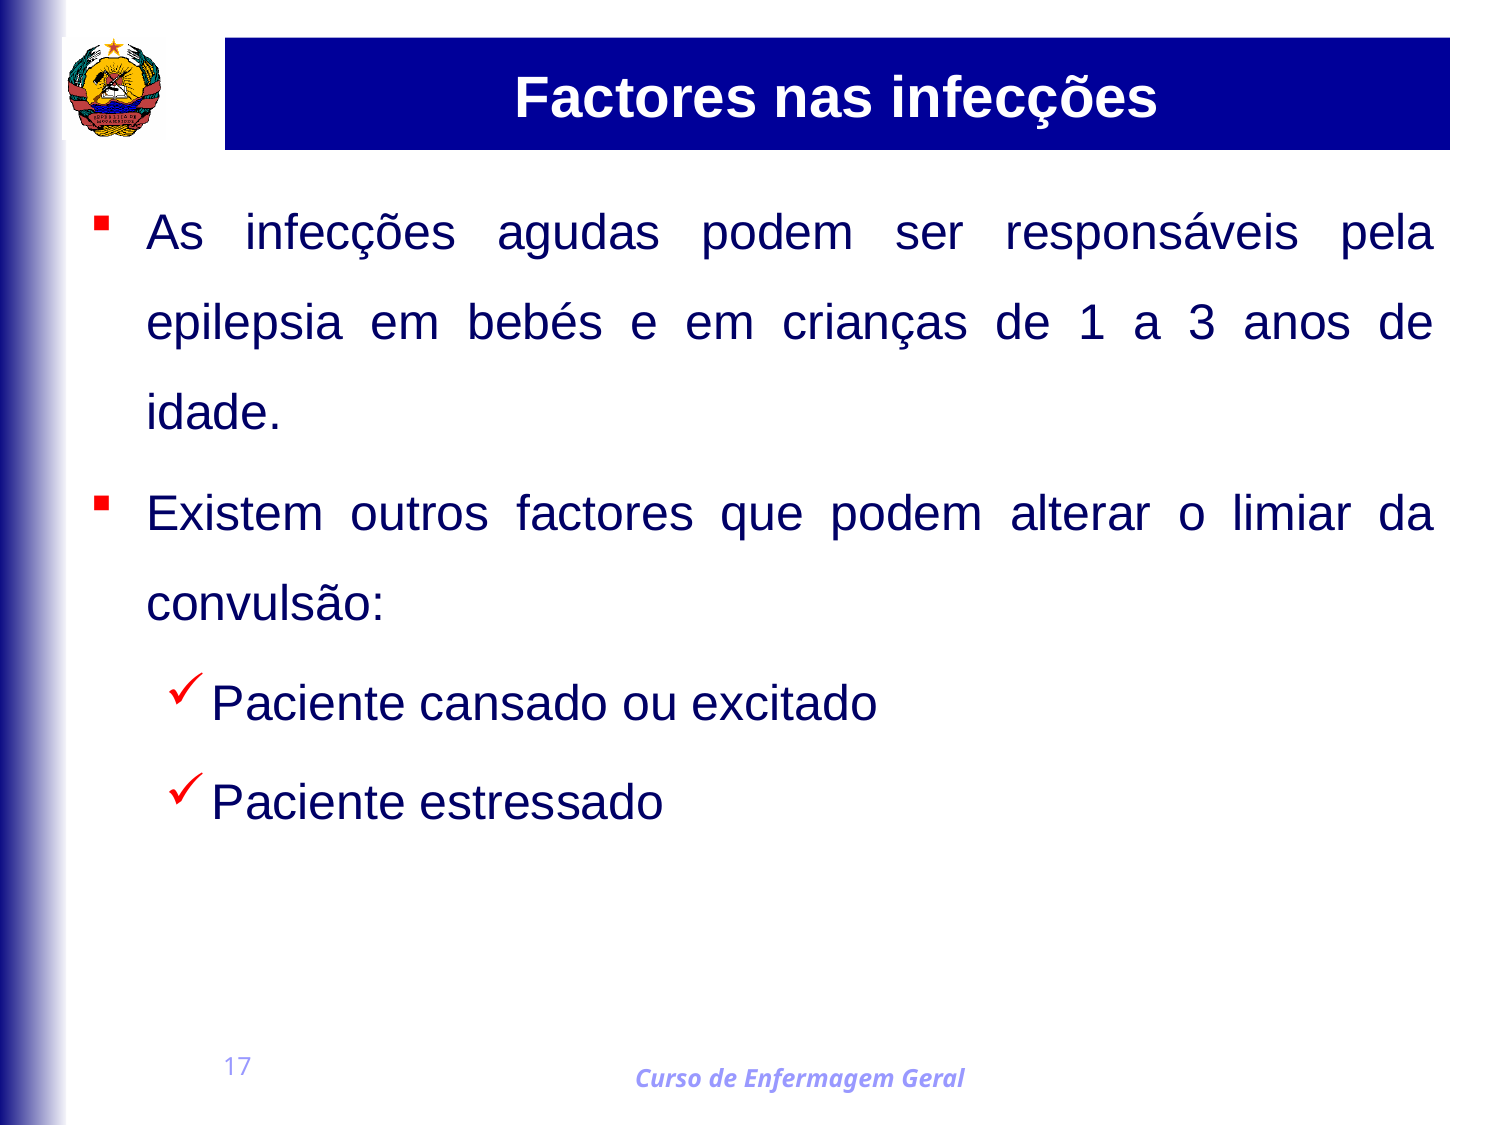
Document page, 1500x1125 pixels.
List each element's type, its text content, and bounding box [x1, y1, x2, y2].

footer Curso de Enfermagem Geral [499, 1049, 1101, 1101]
slide_number 17 [62, 1037, 413, 1098]
title Factores nas infecções [224, 37, 1451, 151]
list As infecções agudas podem ser responsáveis pela epilepsia em bebés e em crianças de 1 a 3 anos de idade. Existem outros factores que podem alterar o limiar da convulsão: Paciente cansado ou excitado Paciente estressado [74, 162, 1451, 988]
